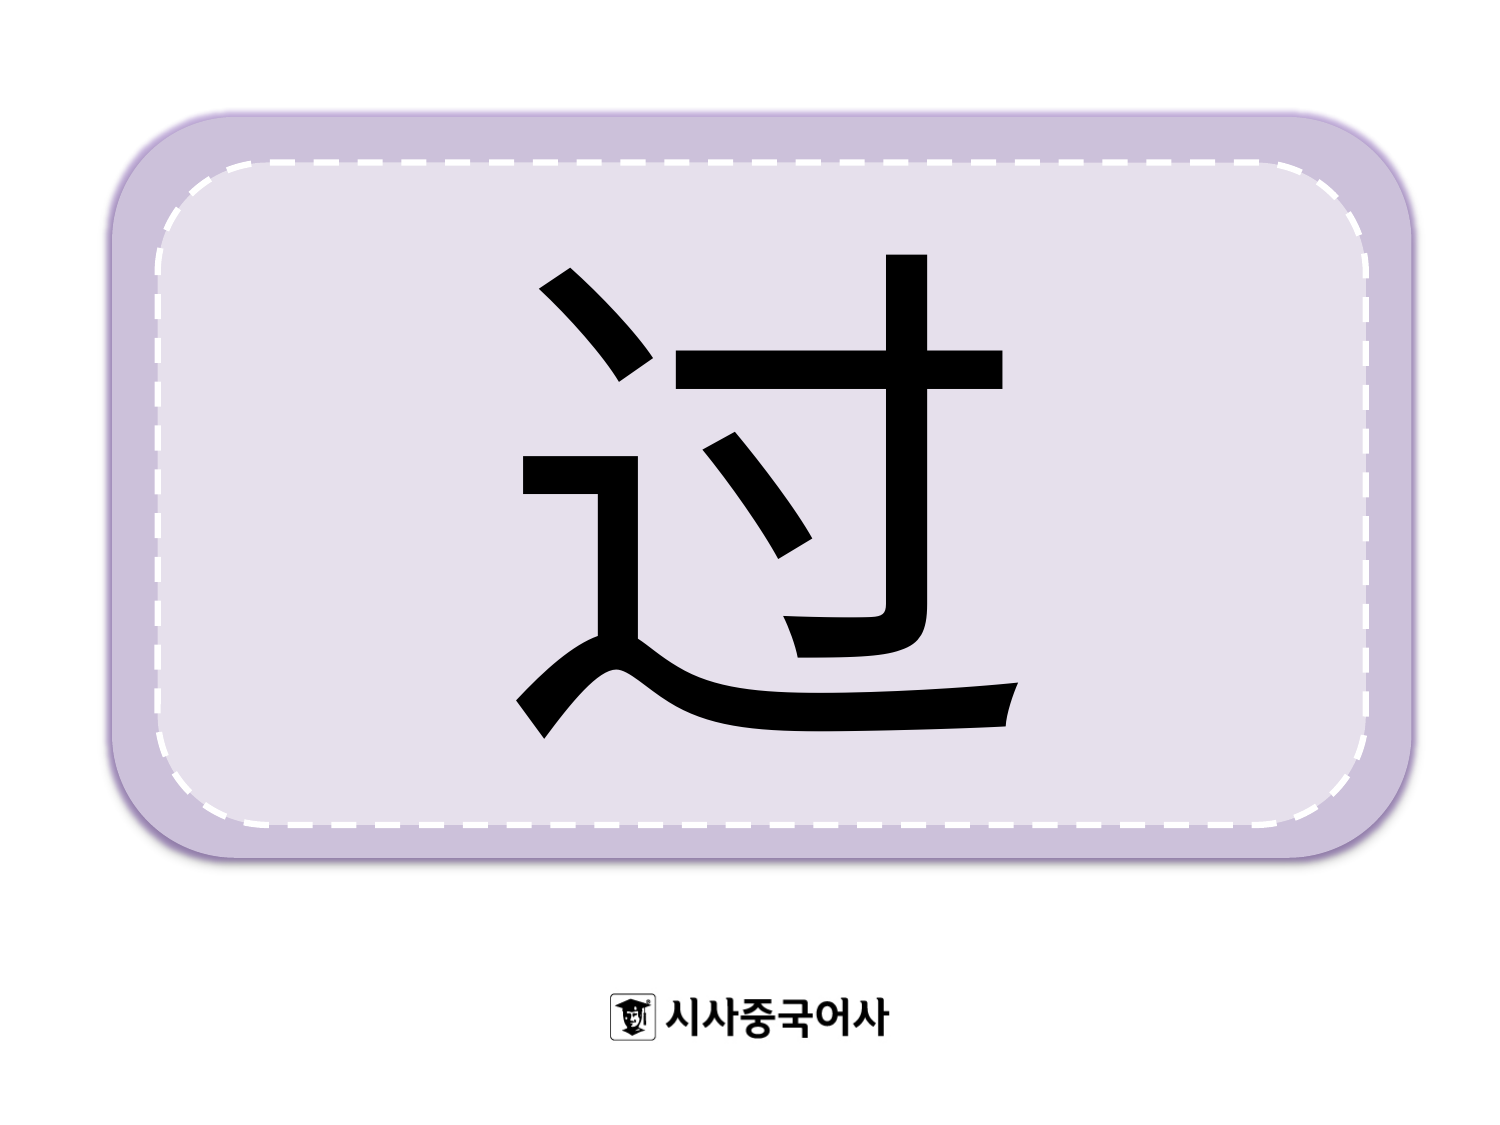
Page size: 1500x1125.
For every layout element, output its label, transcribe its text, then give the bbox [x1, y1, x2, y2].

picture [602, 987, 898, 1047]
text_box 过 [162, 160, 1371, 824]
